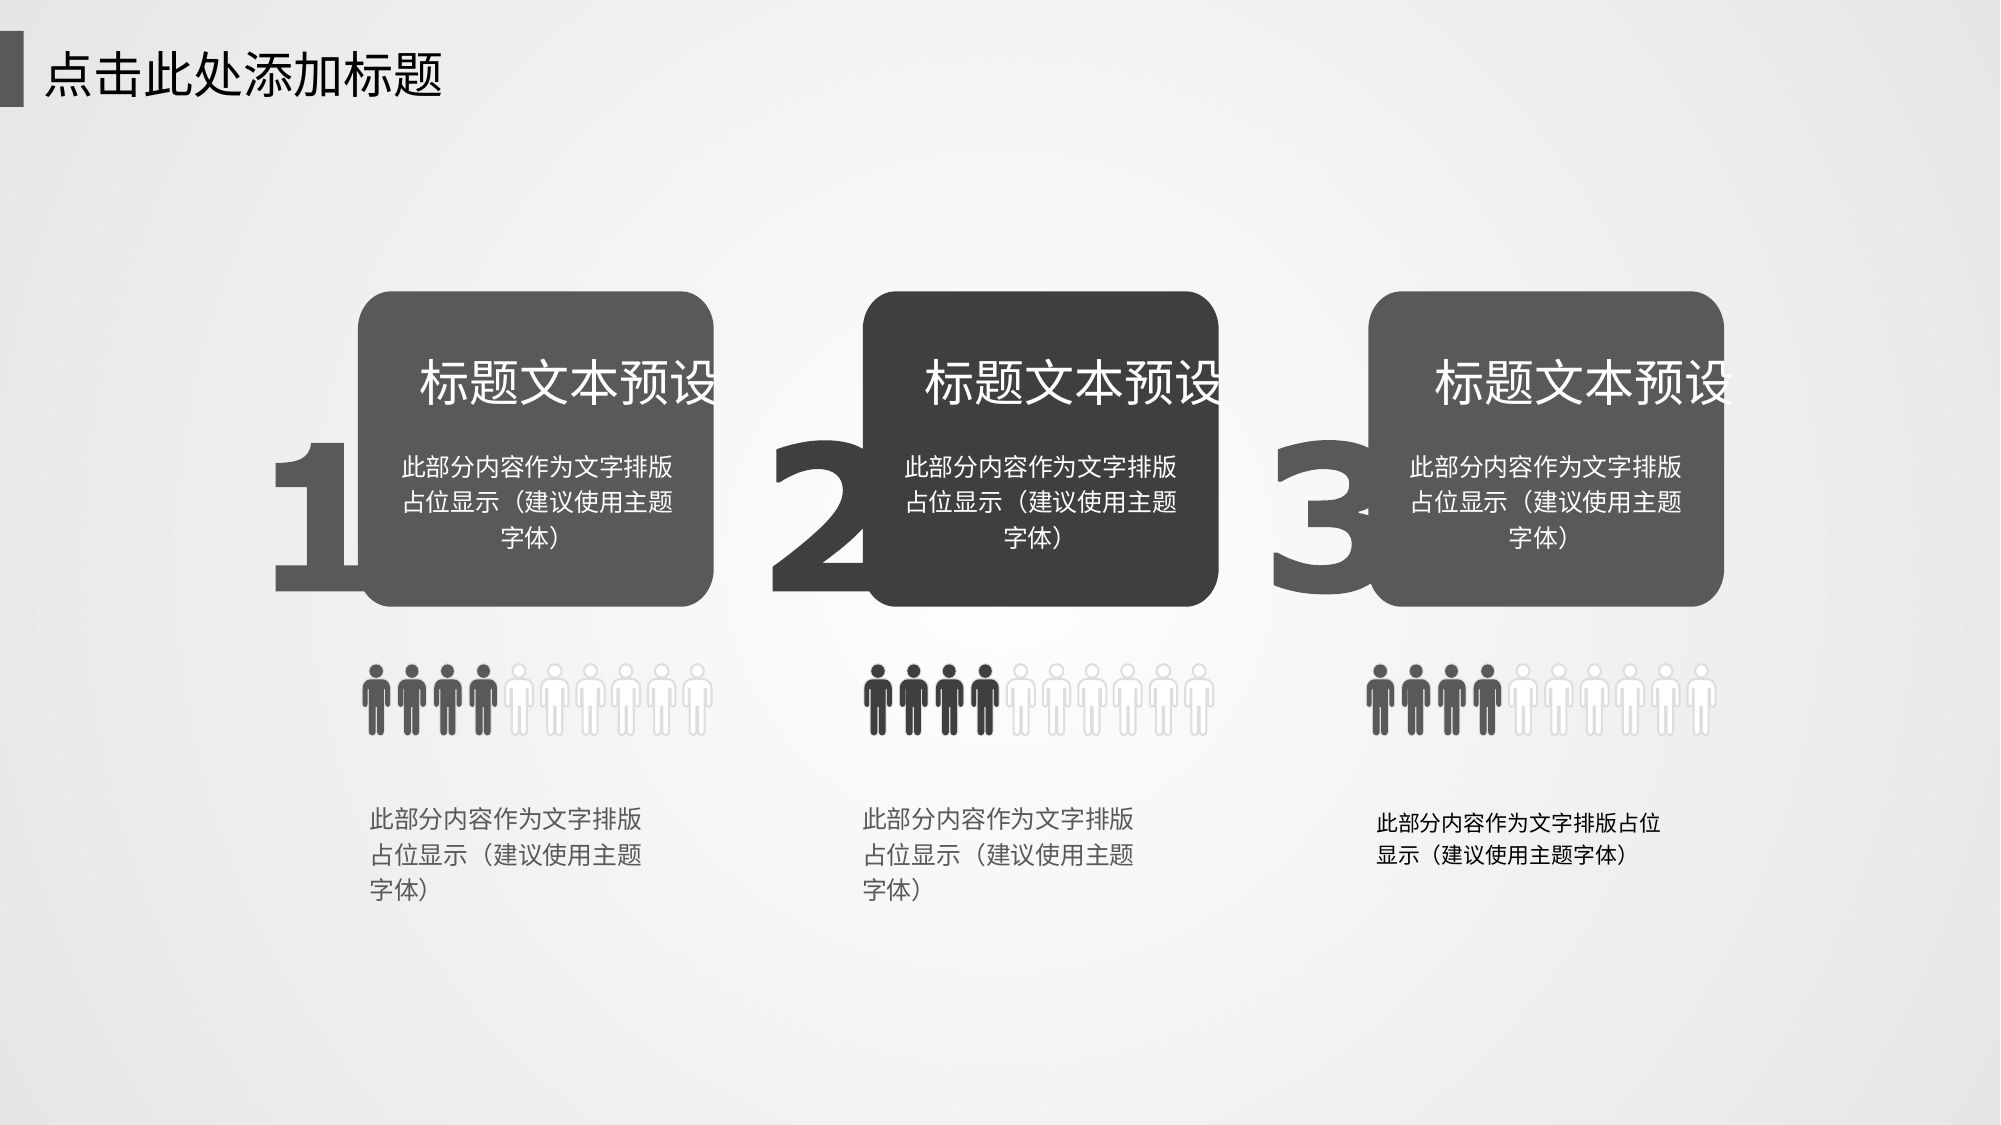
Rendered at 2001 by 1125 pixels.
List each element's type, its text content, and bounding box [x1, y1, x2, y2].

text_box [1273, 291, 1725, 905]
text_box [772, 291, 1219, 912]
text_box [0, 30, 24, 107]
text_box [275, 291, 714, 912]
text_box 点击此处添加标题 [28, 36, 462, 111]
